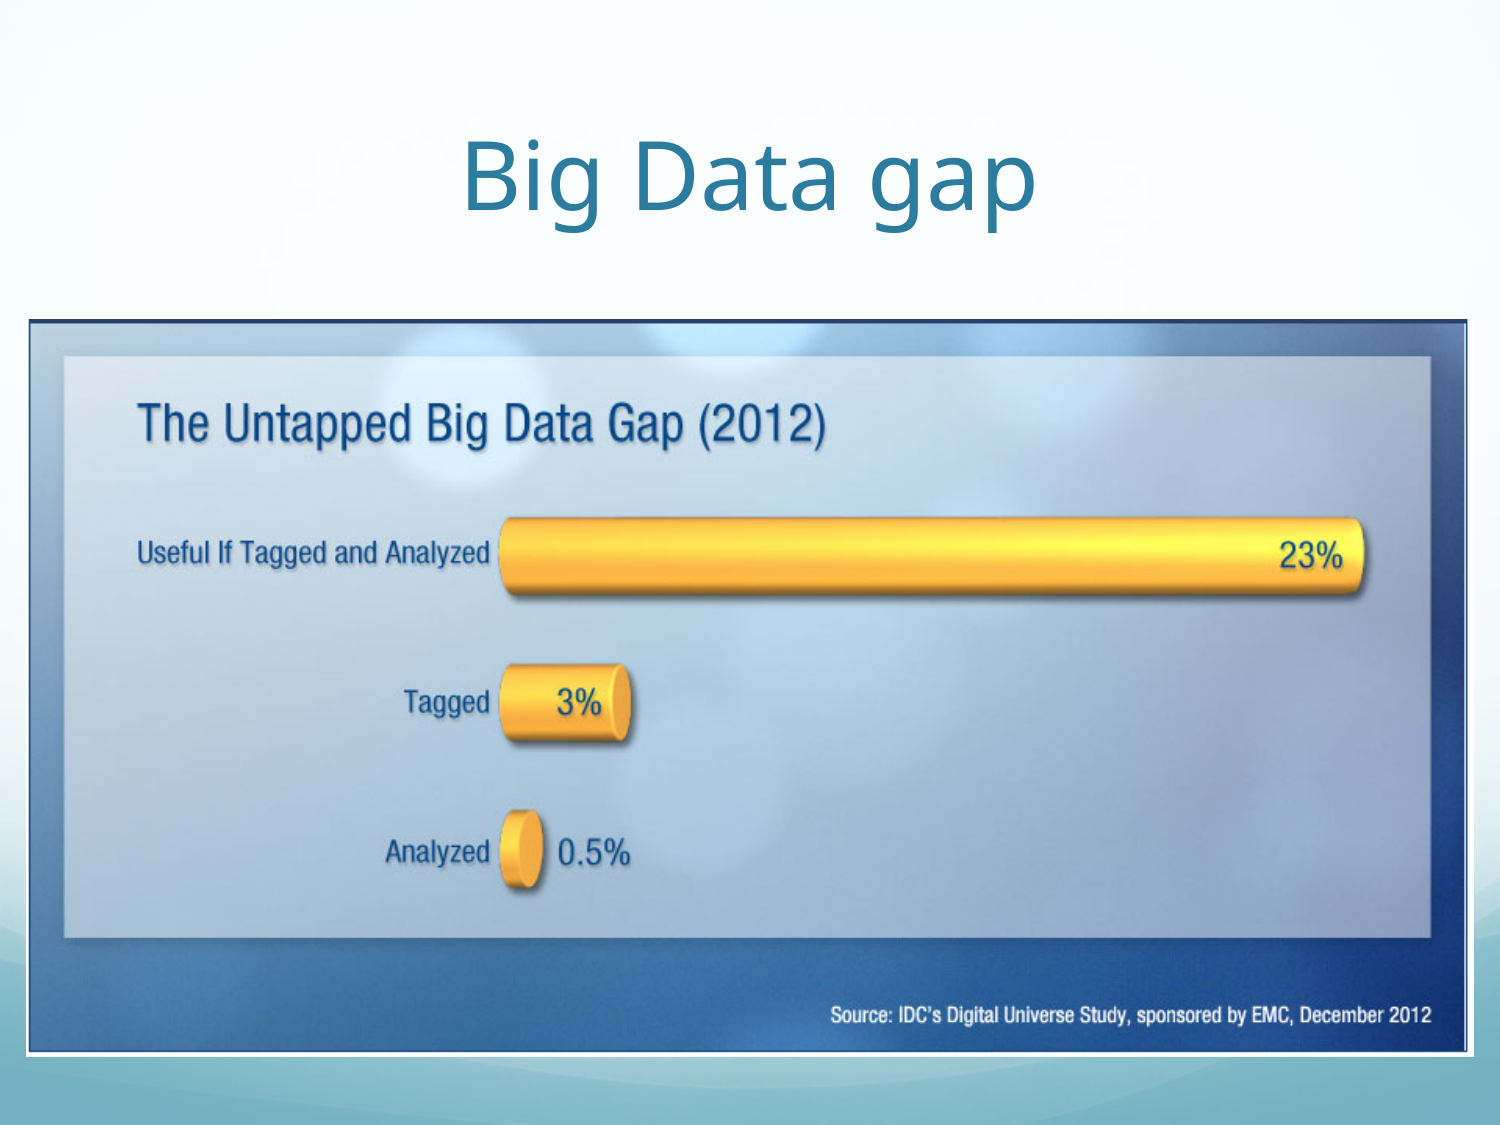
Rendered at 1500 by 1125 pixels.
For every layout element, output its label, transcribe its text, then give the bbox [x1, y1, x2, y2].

title Big Data gap [90, 17, 1410, 237]
picture [25, 318, 1474, 1058]
